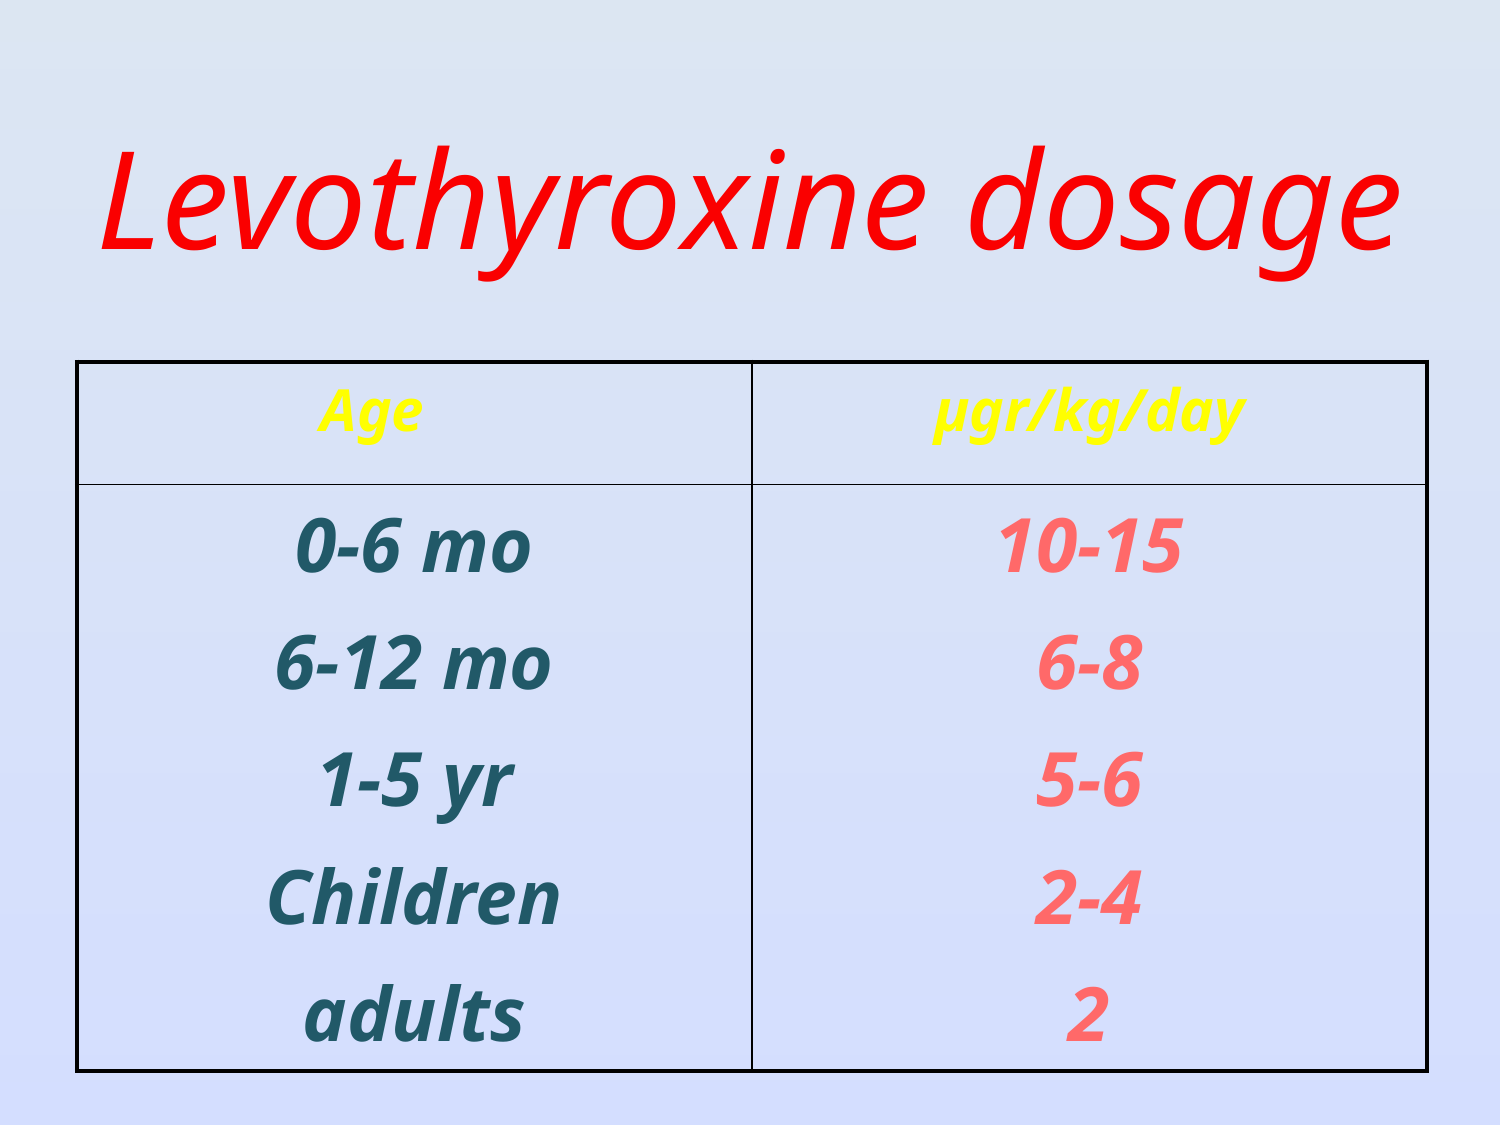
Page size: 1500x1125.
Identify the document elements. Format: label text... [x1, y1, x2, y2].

table_cell 10-15 6-8 5-6 2-4 2 [753, 485, 1425, 1069]
table_header Age [79, 364, 751, 484]
title Levothyroxine dosage [75, 101, 1425, 290]
table_header µgr/kg/day [753, 364, 1425, 484]
table_cell 0-6 mo 6-12 mo 1-5 yr Children adults [79, 485, 751, 1069]
